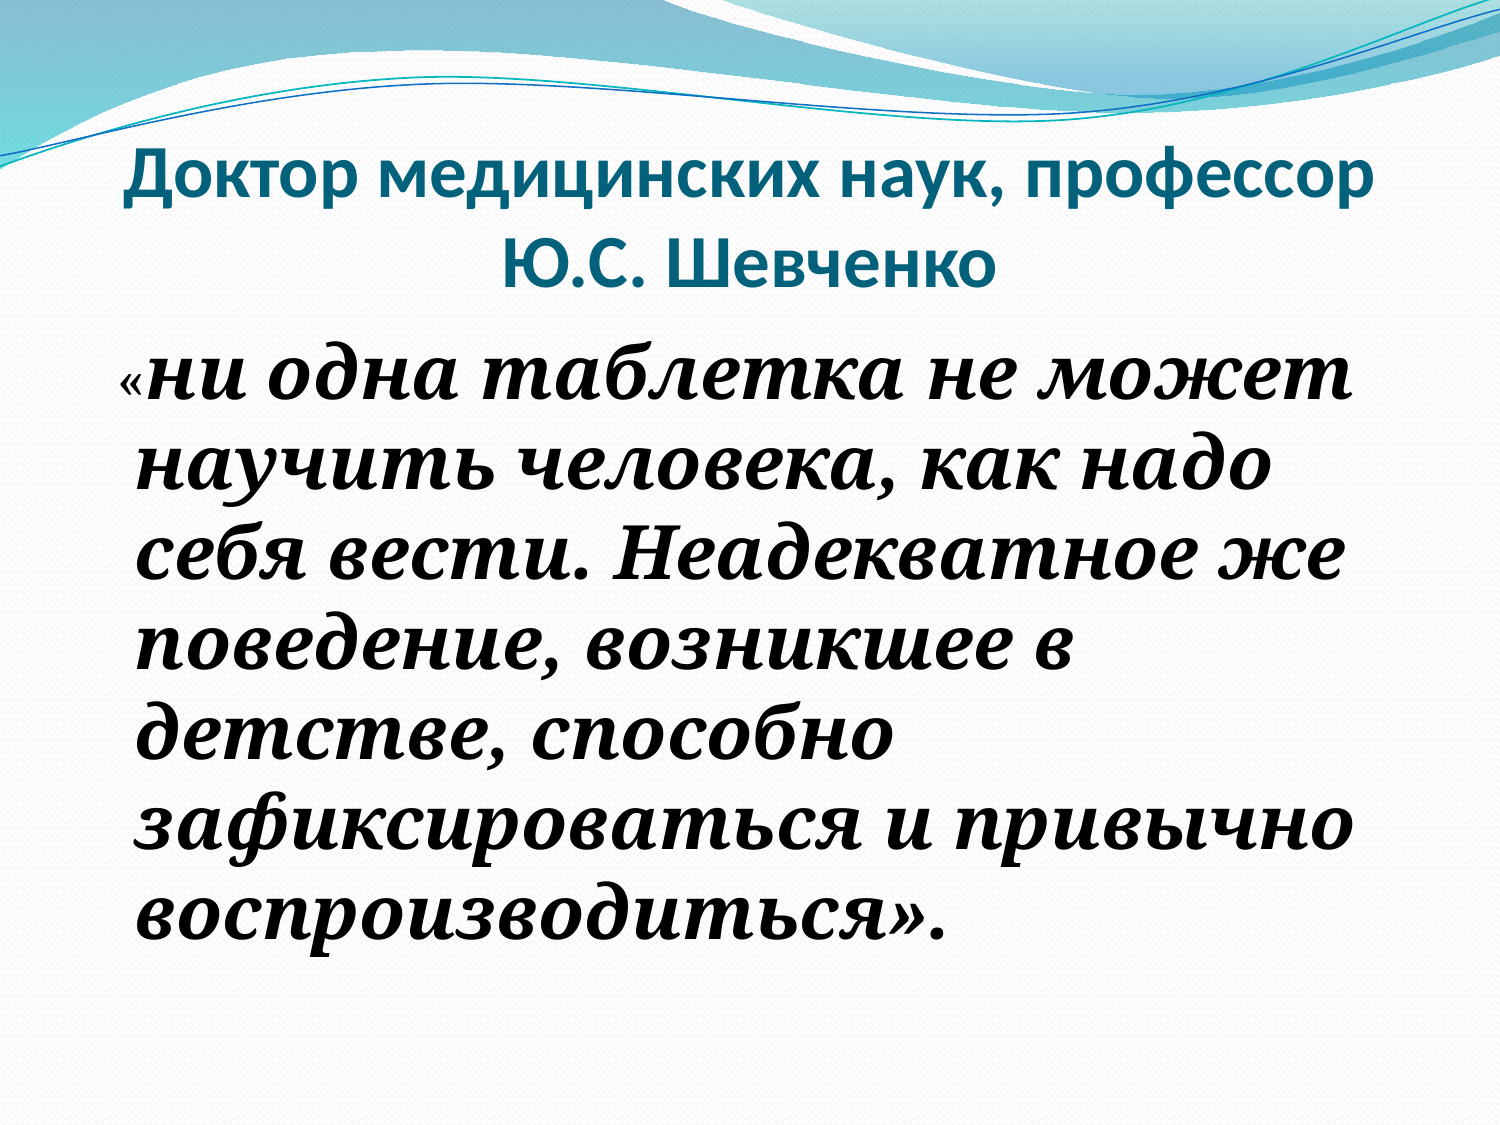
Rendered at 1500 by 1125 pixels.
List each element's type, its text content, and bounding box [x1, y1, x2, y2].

list «ни одна таблетка не может научить человека, как надо себя вести. Неадекватное же поведение, возникшее в детстве, способно зафиксироваться и привычно воспроизводиться». [75, 317, 1425, 1038]
title Доктор медицинских наук, профессор Ю.С. Шевченко [75, 115, 1425, 303]
